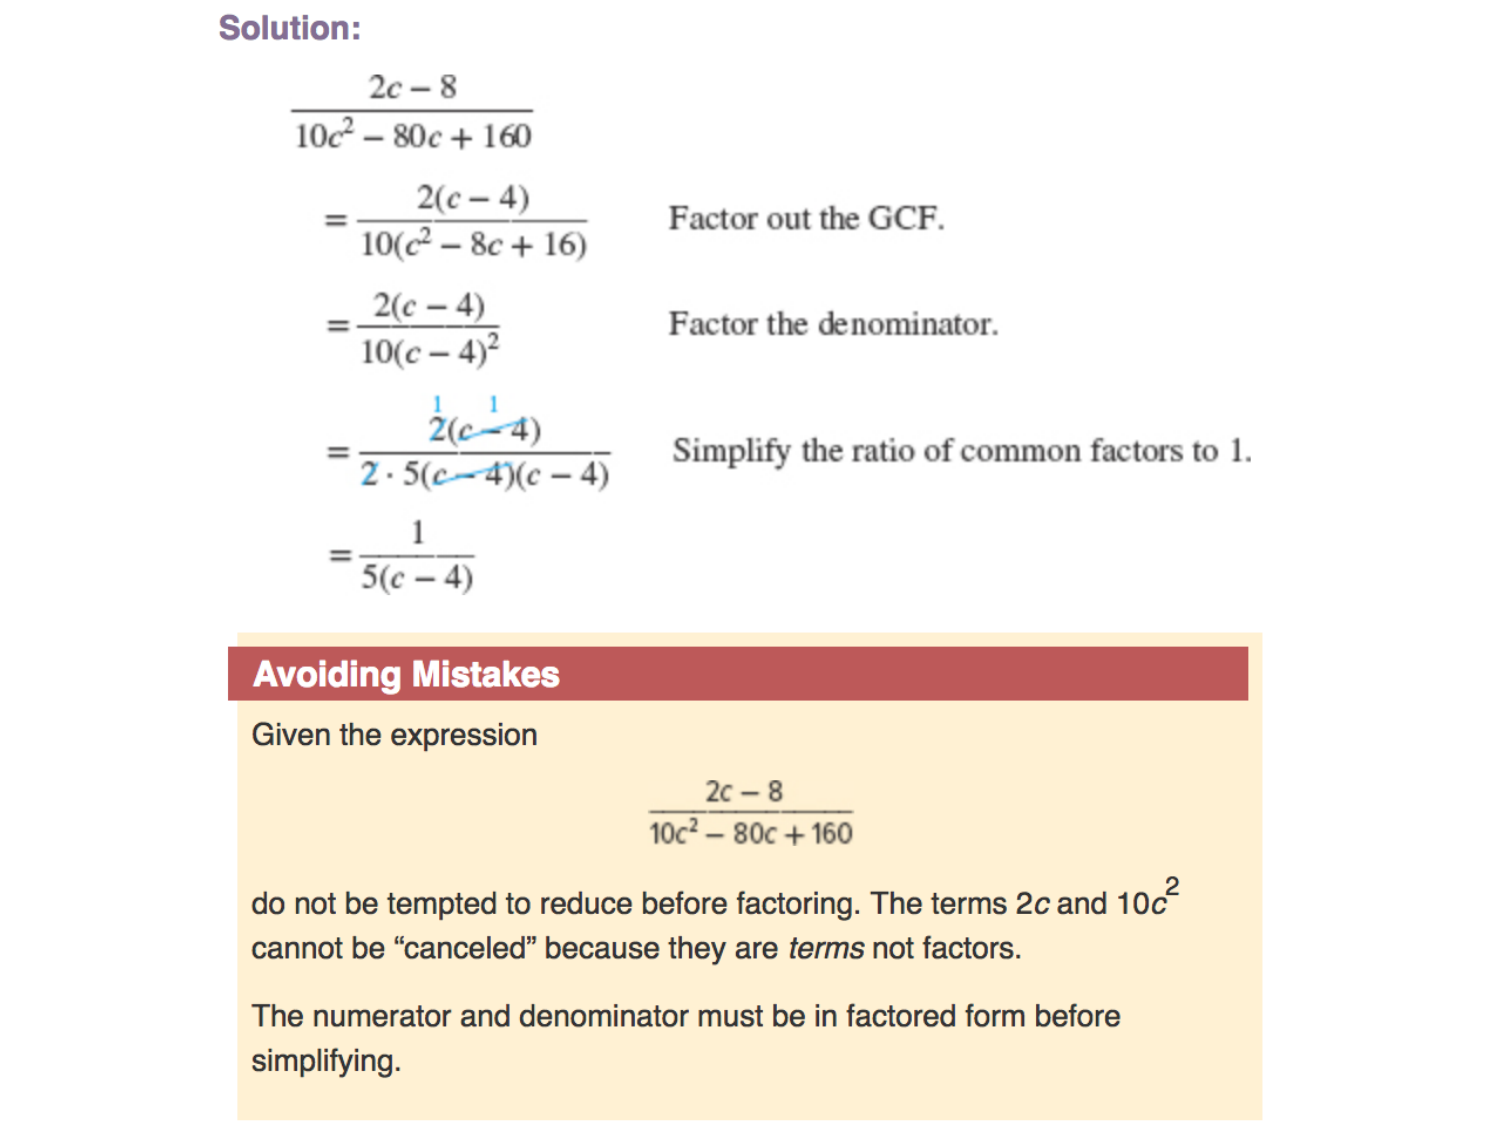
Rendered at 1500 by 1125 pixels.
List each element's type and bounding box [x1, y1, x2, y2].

list [0, 1, 1500, 1125]
